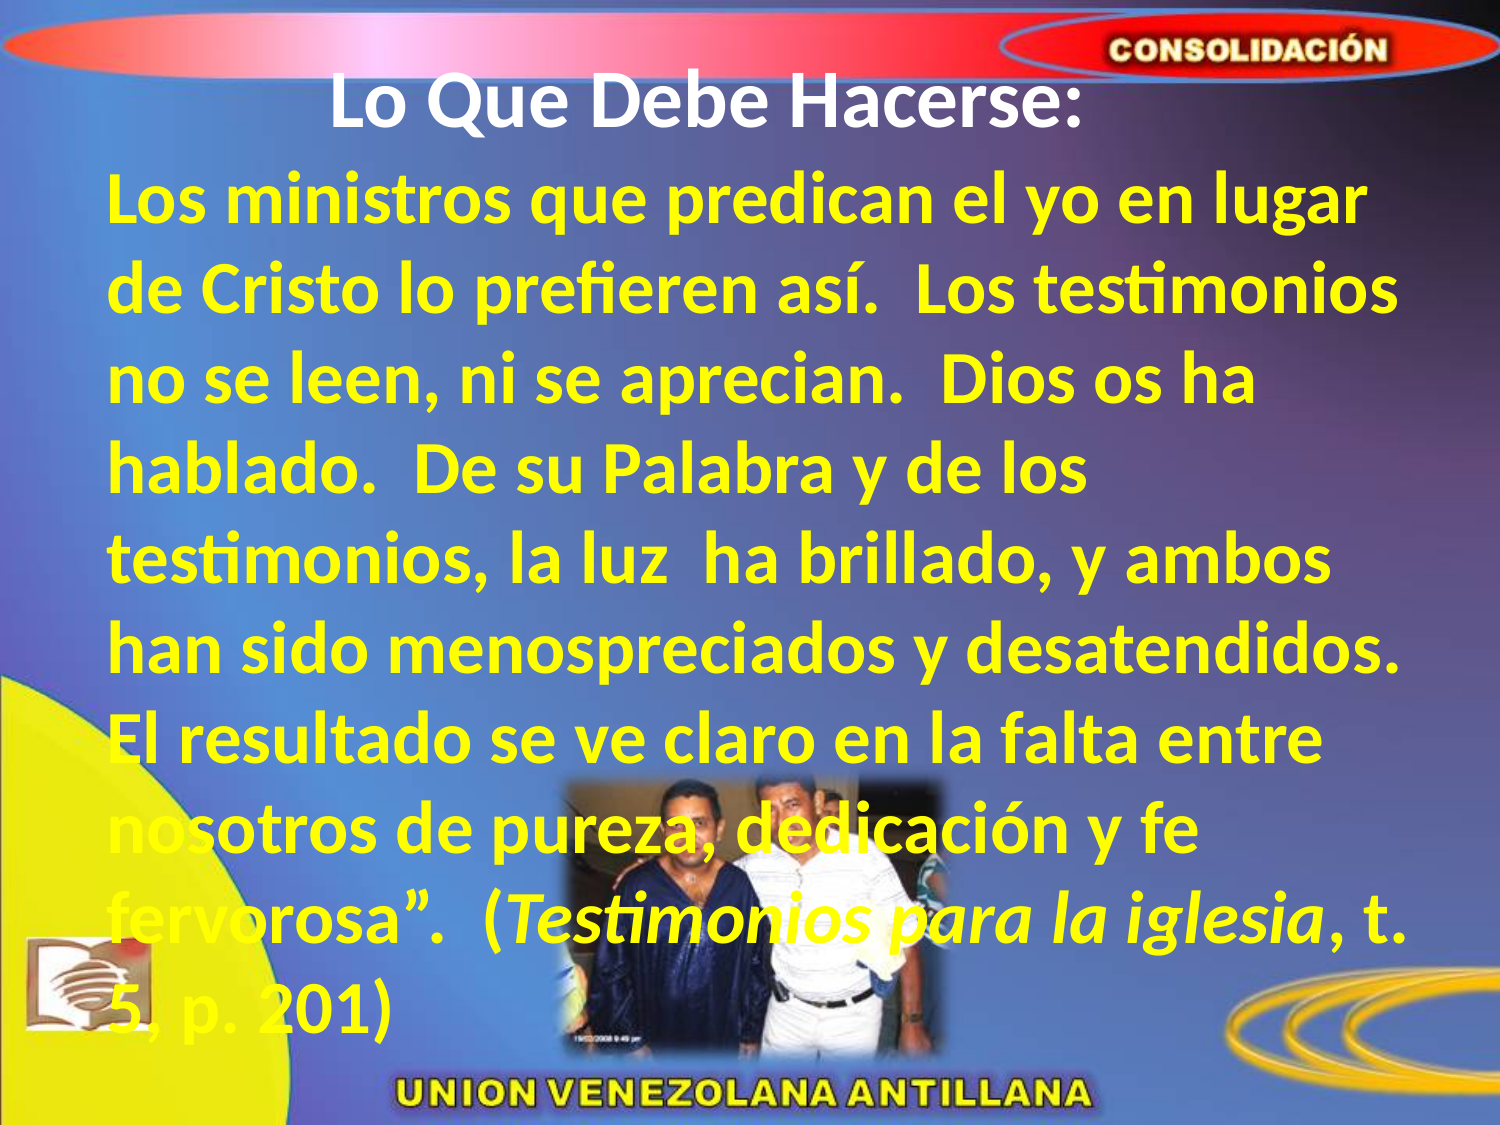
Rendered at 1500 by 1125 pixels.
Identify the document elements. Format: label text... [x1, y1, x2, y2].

list Los ministros que predican el yo en lugar de Cristo lo prefieren así. Los testimonios no se leen, ni se aprecian. Dios os ha hablado. De su Palabra y de los testimonios, la luz ha brillado, y ambos han sido menospreciados y desatendidos. El resultado se ve claro en la falta entre nosotros de pureza, dedicación y fe fervorosa”. (Testimonios para la iglesia, t. 5, p. 201) [35, 188, 1477, 883]
title Lo Que Debe Hacerse: [0, 0, 1477, 188]
picture [0, 0, 1500, 1125]
